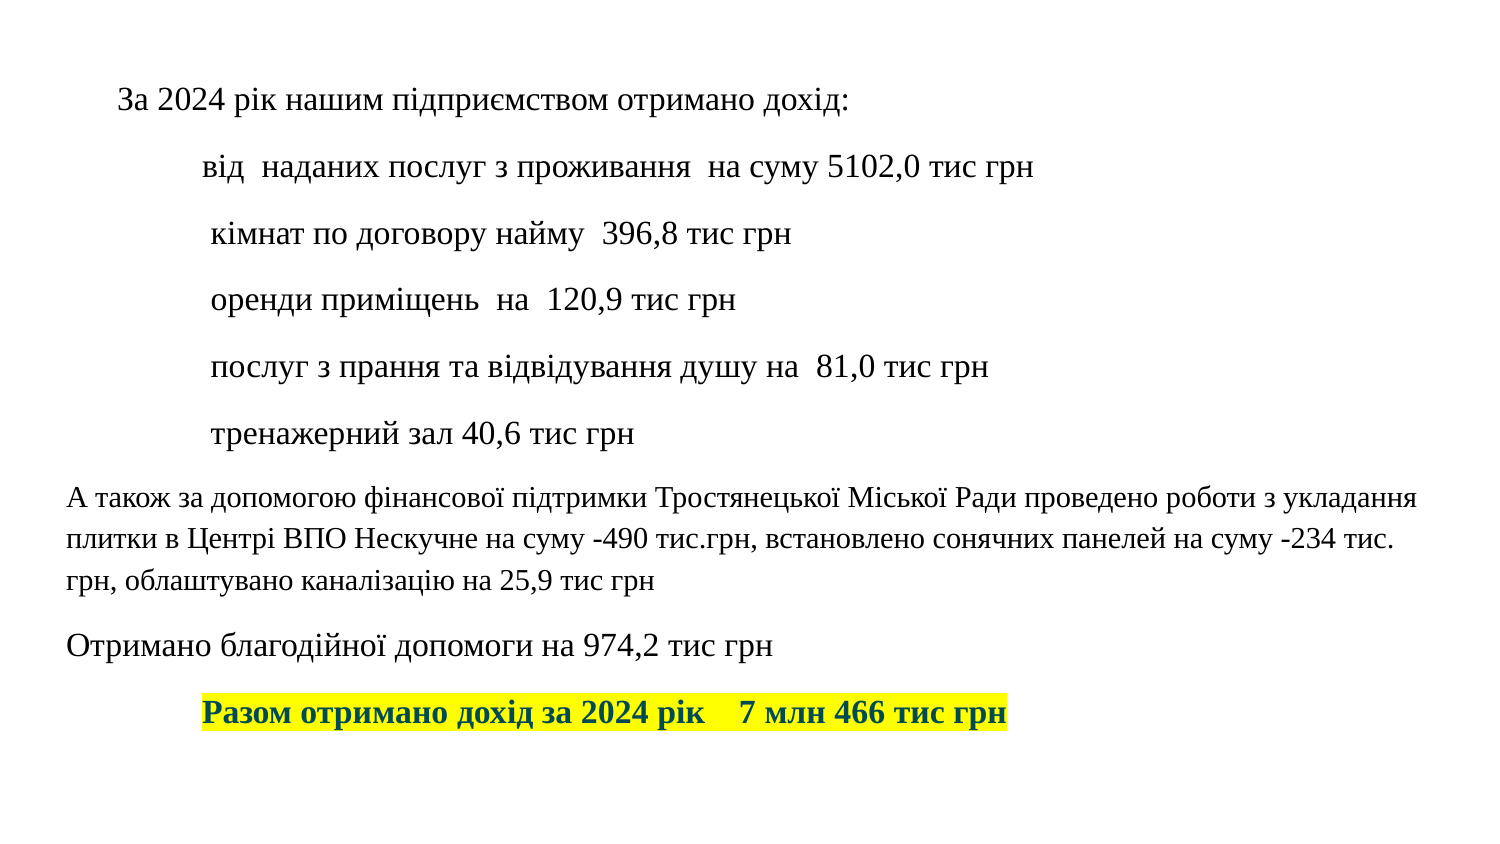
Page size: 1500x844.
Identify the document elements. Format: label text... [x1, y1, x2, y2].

list За 2024 рік нашим підприємством отримано дохід: від наданих послуг з проживання на суму 5102,0 тис грн кімнат по договору найму 396,8 тис грн оренди приміщень на 120,9 тис грн послуг з прання та відвідування душу на 81,0 тис грн тренажерний зал 40,6 тис грн А також за допомогою фінансової підтримки Тростянецької Міської Ради проведено роботи з укладання плитки в Центрі ВПО Нескучне на суму -490 тис.грн, встановлено сонячних панелей на суму -234 тис. грн, облаштувано каналізацію на 25,9 тис грн Отримано благодійної допомоги на 974,2 тис грн Разом отримано дохід за 2024 рік 7 млн 466 тис грн [51, 55, 1449, 750]
